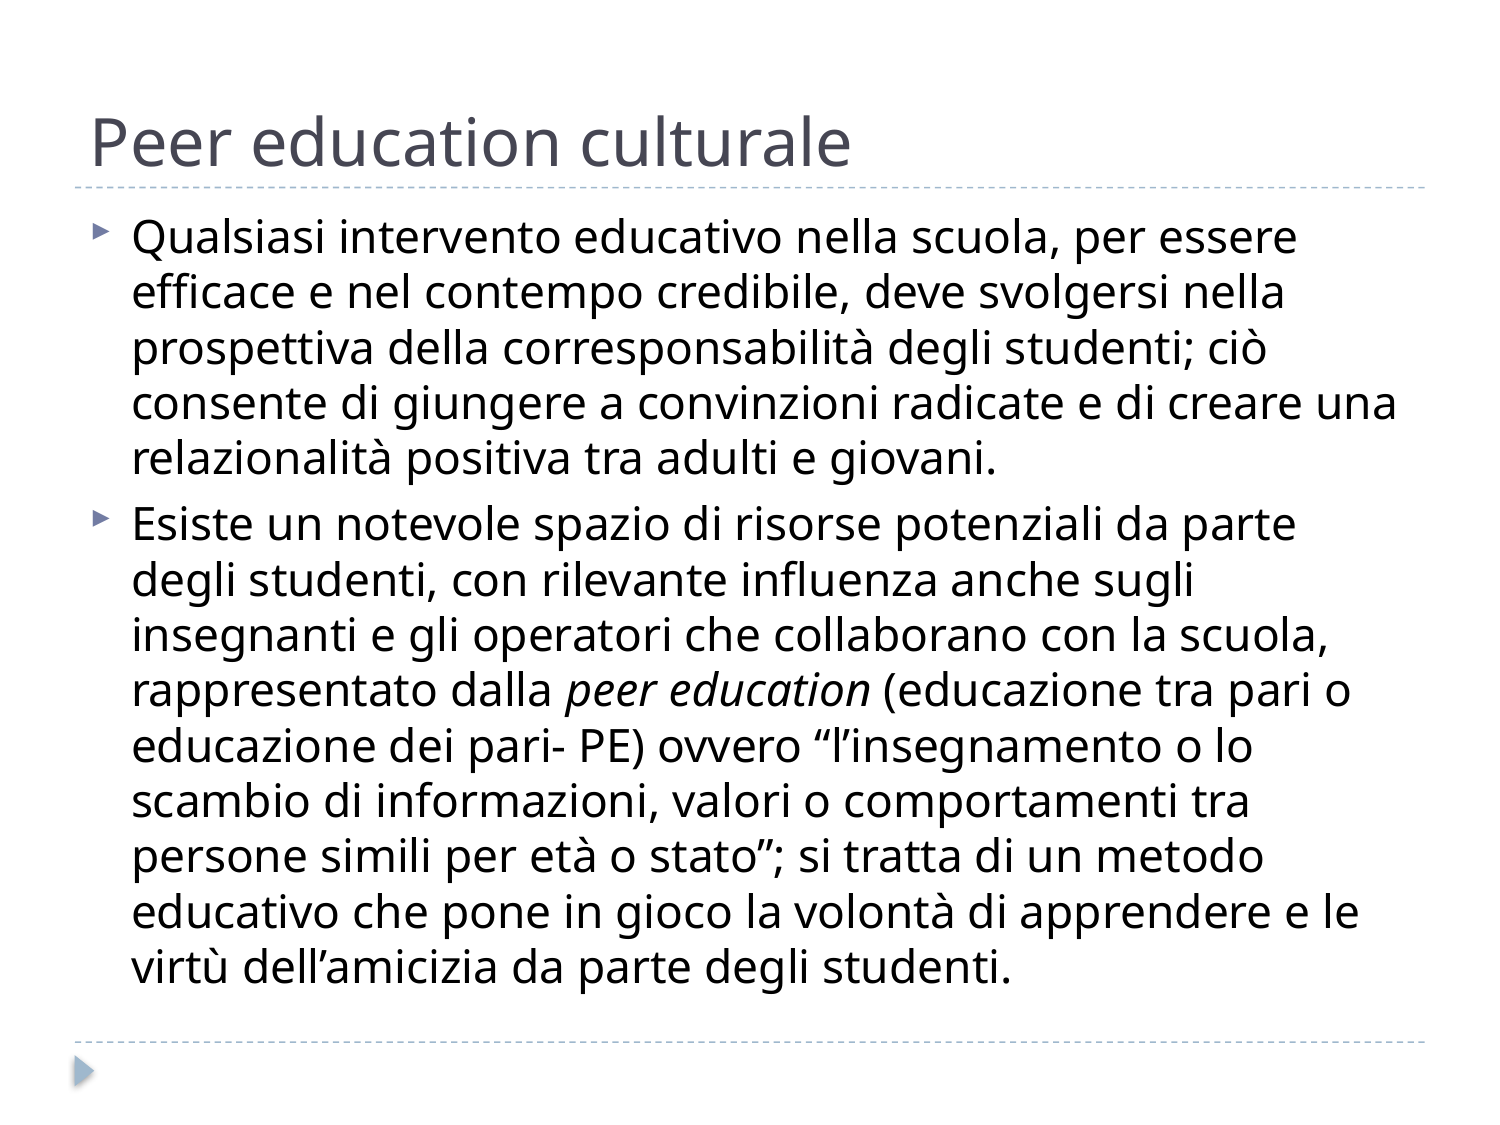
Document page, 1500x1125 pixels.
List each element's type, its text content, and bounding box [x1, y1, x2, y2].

title Peer education culturale [75, 24, 1425, 188]
list Qualsiasi intervento educativo nella scuola, per essere efficace e nel contempo credibile, deve svolgersi nella prospettiva della corresponsabilità degli studenti; ciò consente di giungere a convinzioni radicate e di creare una relazionalità positiva tra adulti e giovani. Esiste un notevole spazio di risorse potenziali da parte degli studenti, con rilevante influenza anche sugli insegnanti e gli operatori che collaborano con la scuola, rappresentato dalla peer education (educazione tra pari o educazione dei pari- PE) ovvero “l’insegnamento o lo scambio di informazioni, valori o comportamenti tra persone simili per età o stato”; si tratta di un metodo educativo che pone in gioco la volontà di apprendere e le virtù dell’amicizia da parte degli studenti. [75, 200, 1425, 1010]
